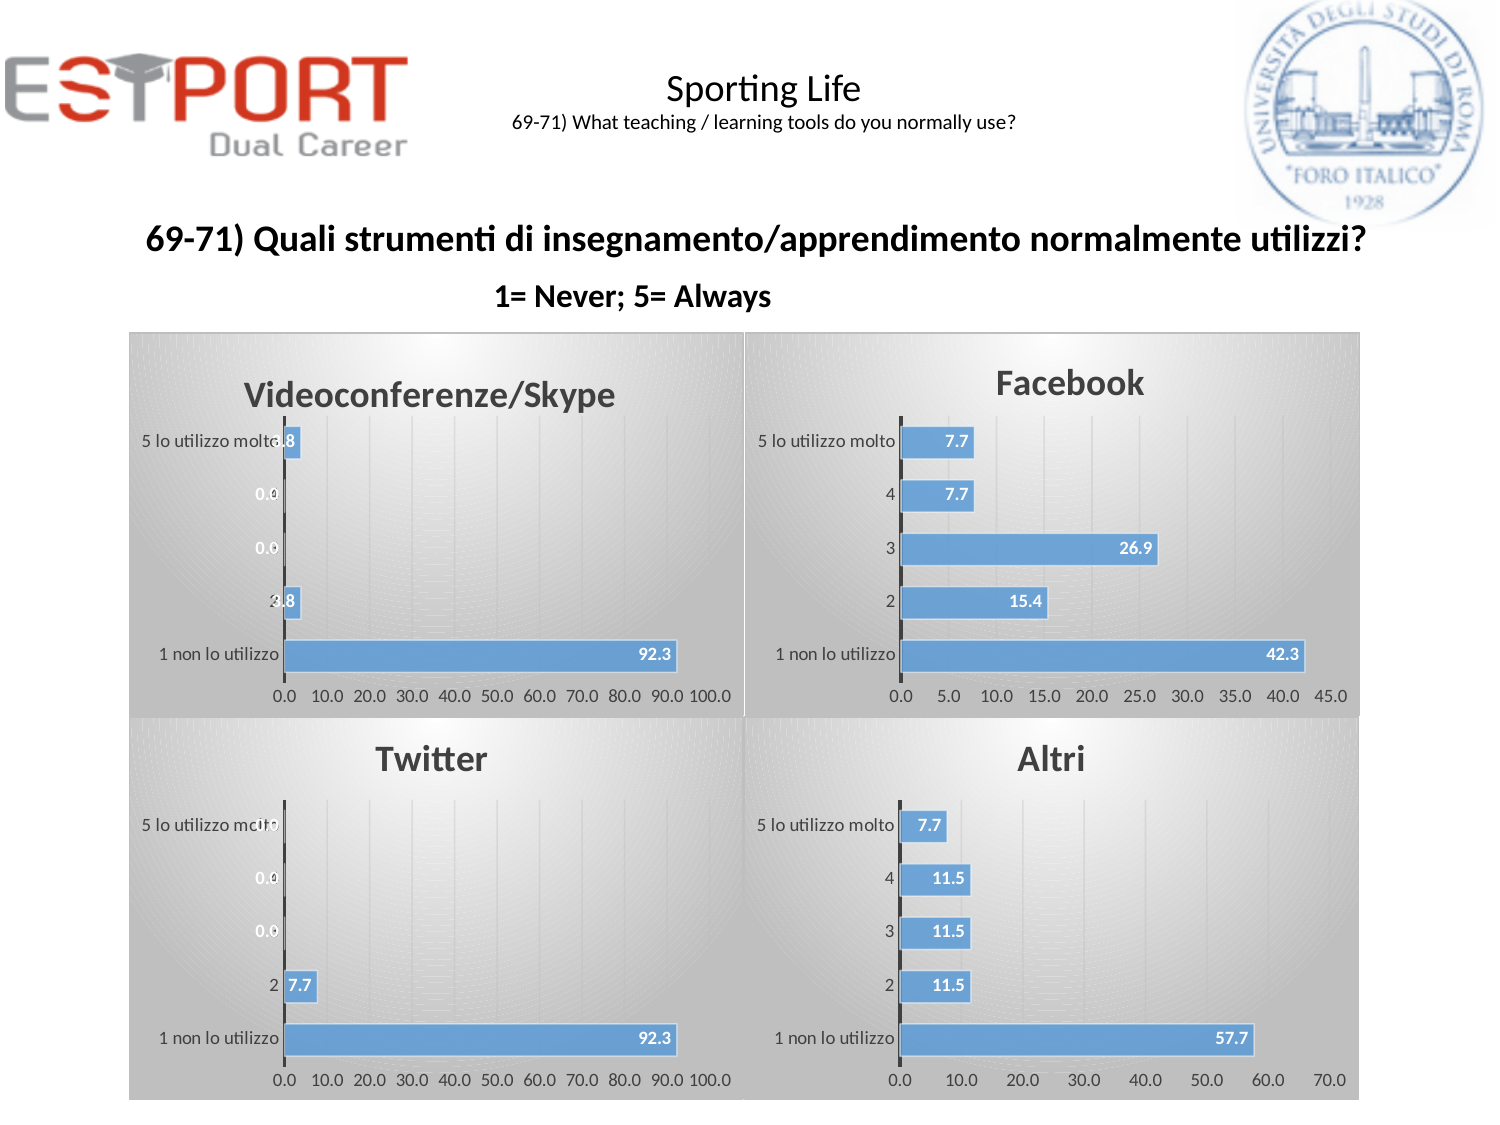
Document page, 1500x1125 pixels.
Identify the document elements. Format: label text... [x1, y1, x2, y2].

picture [5, 8, 413, 189]
picture [1233, 0, 1498, 232]
text_box 69-71) Quali strumenti di insegnamento/apprendimento normalmente utilizzi? [130, 206, 1442, 266]
chart [128, 331, 1361, 1101]
text_box 1= Never; 5= Always [478, 266, 787, 322]
title Sporting Life 69-71) What teaching / learning tools do you normally use? [415, 8, 1228, 142]
